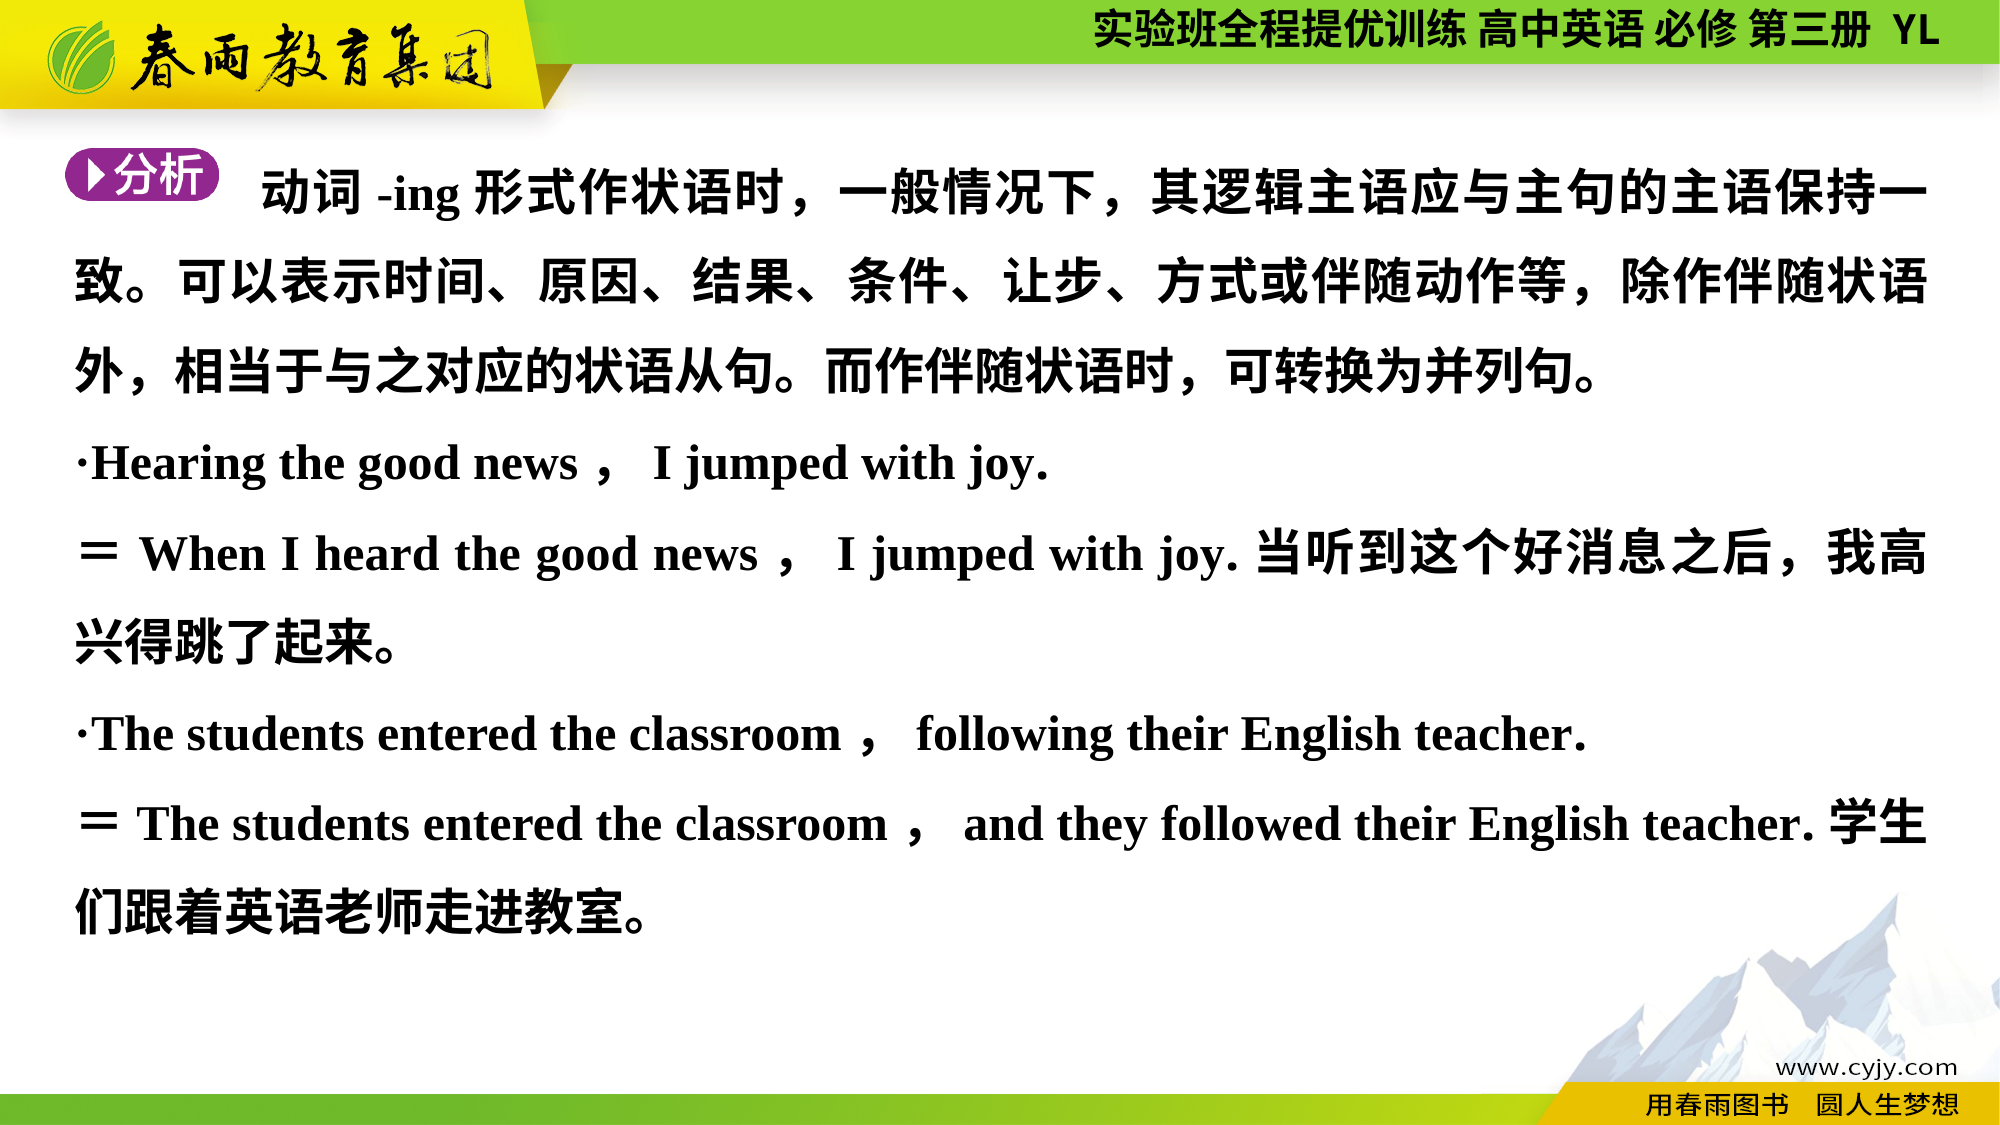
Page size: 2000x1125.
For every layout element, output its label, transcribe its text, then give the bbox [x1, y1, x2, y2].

list 动词-ing形式作状语时，一般情况下，其逻辑主语应与主句的主语保持一致。可以表示时间、原因、结果、条件、让步、方式或伴随动作等，除作伴随状语外，相当于与之对应的状语从句。而作伴随状语时，可转换为并列句。 ·Hearing the good news，I jumped with joy. ＝When I heard the good news，I jumped with joy.当听到这个好消息之后，我高兴得跳了起来。 ·The students entered the classroom，following their English teacher. ＝The students entered the classroom，and they followed their English teacher.学生们跟着英语老师走进教室。 [59, 122, 1944, 956]
picture [0, 0, 2000, 1125]
